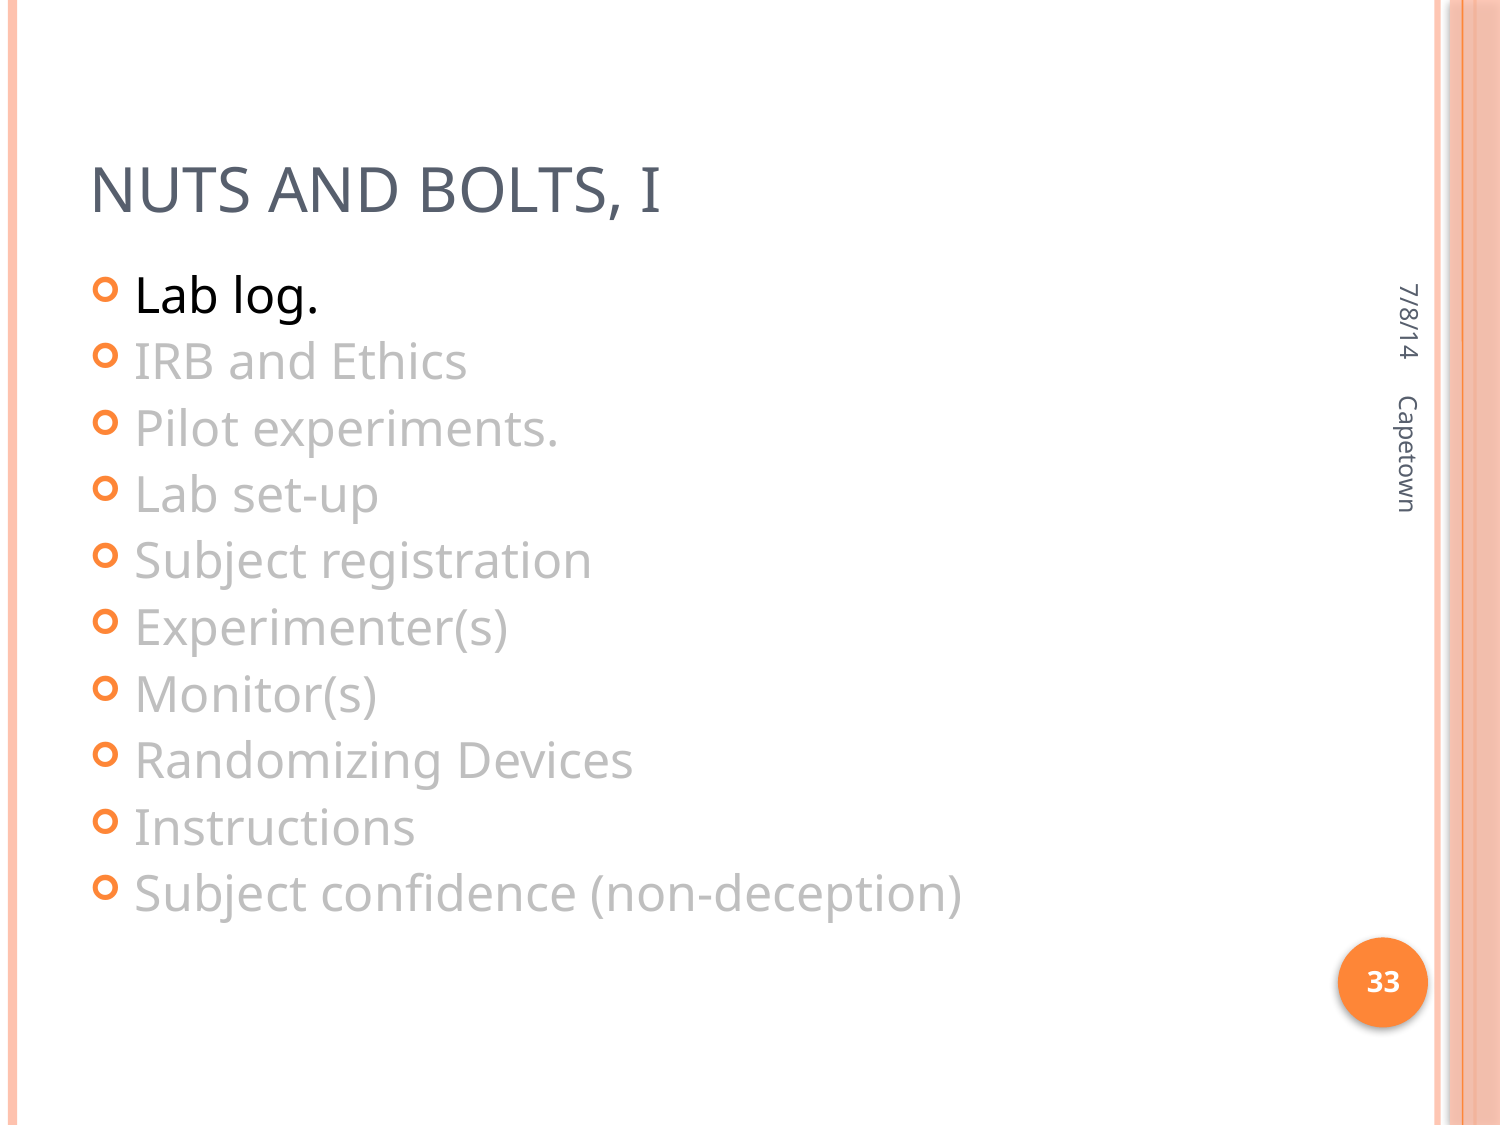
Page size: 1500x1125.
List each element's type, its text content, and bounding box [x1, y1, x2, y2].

title Nuts and Bolts, I [75, 45, 1300, 233]
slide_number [1378, 43, 1442, 374]
footer Capetown [1379, 380, 1440, 906]
slide_number 33 [1333, 940, 1434, 1027]
list Lab log. IRB and Ethics Pilot experiments. Lab set-up Subject registration Experimenter(s) Monitor(s) Randomizing Devices Instructions Subject confidence (non-deception) [75, 262, 1300, 1062]
